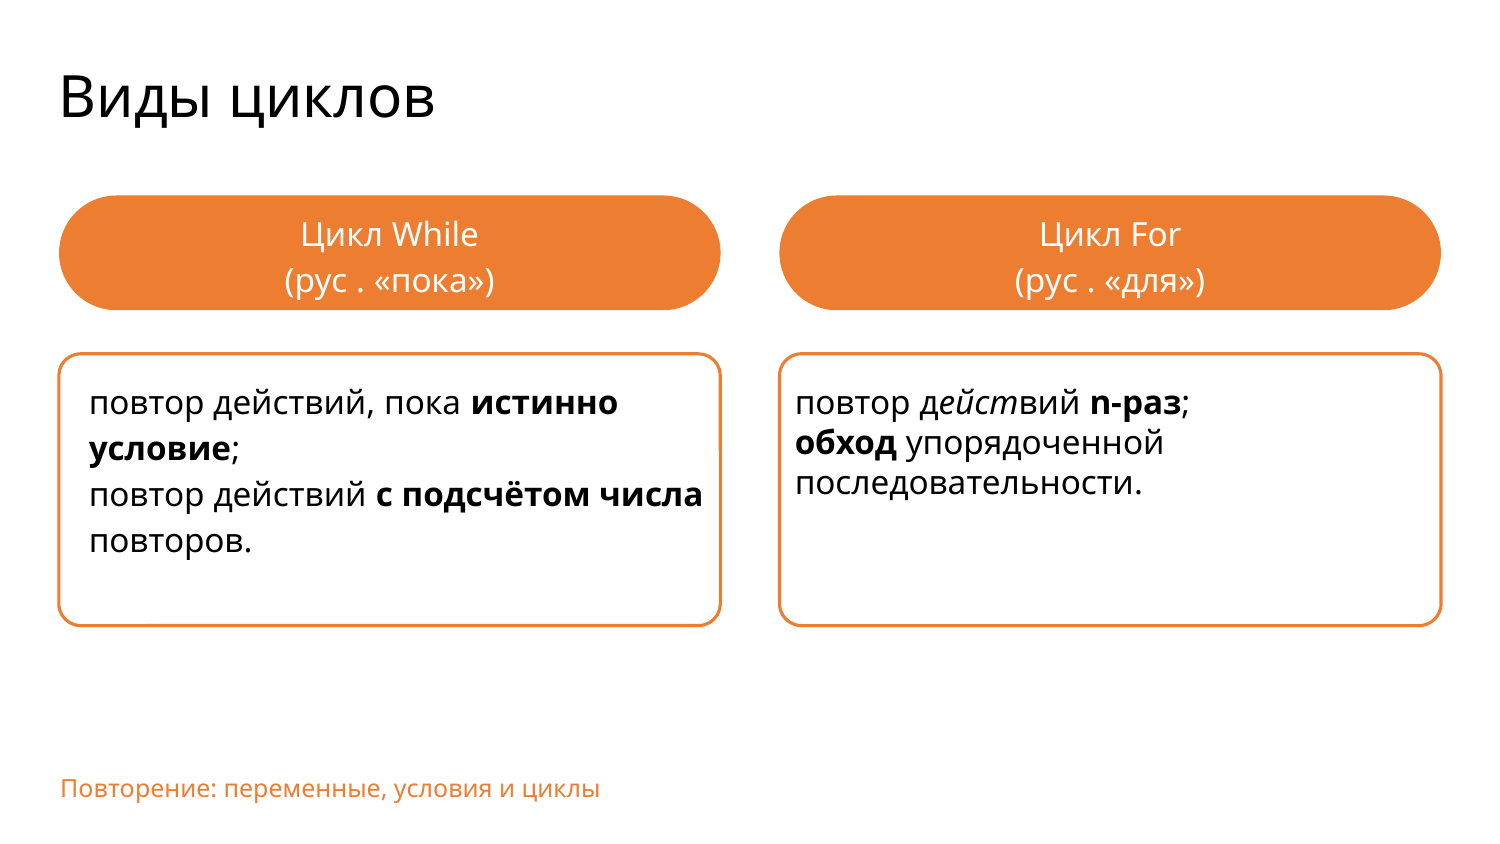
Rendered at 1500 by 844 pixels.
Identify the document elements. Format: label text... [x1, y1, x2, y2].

text_box Виды циклов [58, 59, 1223, 137]
text_box Цикл While (рус . «пока») [58, 195, 721, 311]
subtitle Повторение: переменные, условия и циклы [60, 767, 1233, 813]
text_box повтор действий n-раз; обход упорядоченной последовательности. [779, 353, 1442, 626]
text_box повтор действий, пока истинно условие; повтор действий с подсчётом числа повторов. [58, 353, 721, 626]
text_box Цикл For (рус . «для») [779, 195, 1441, 311]
